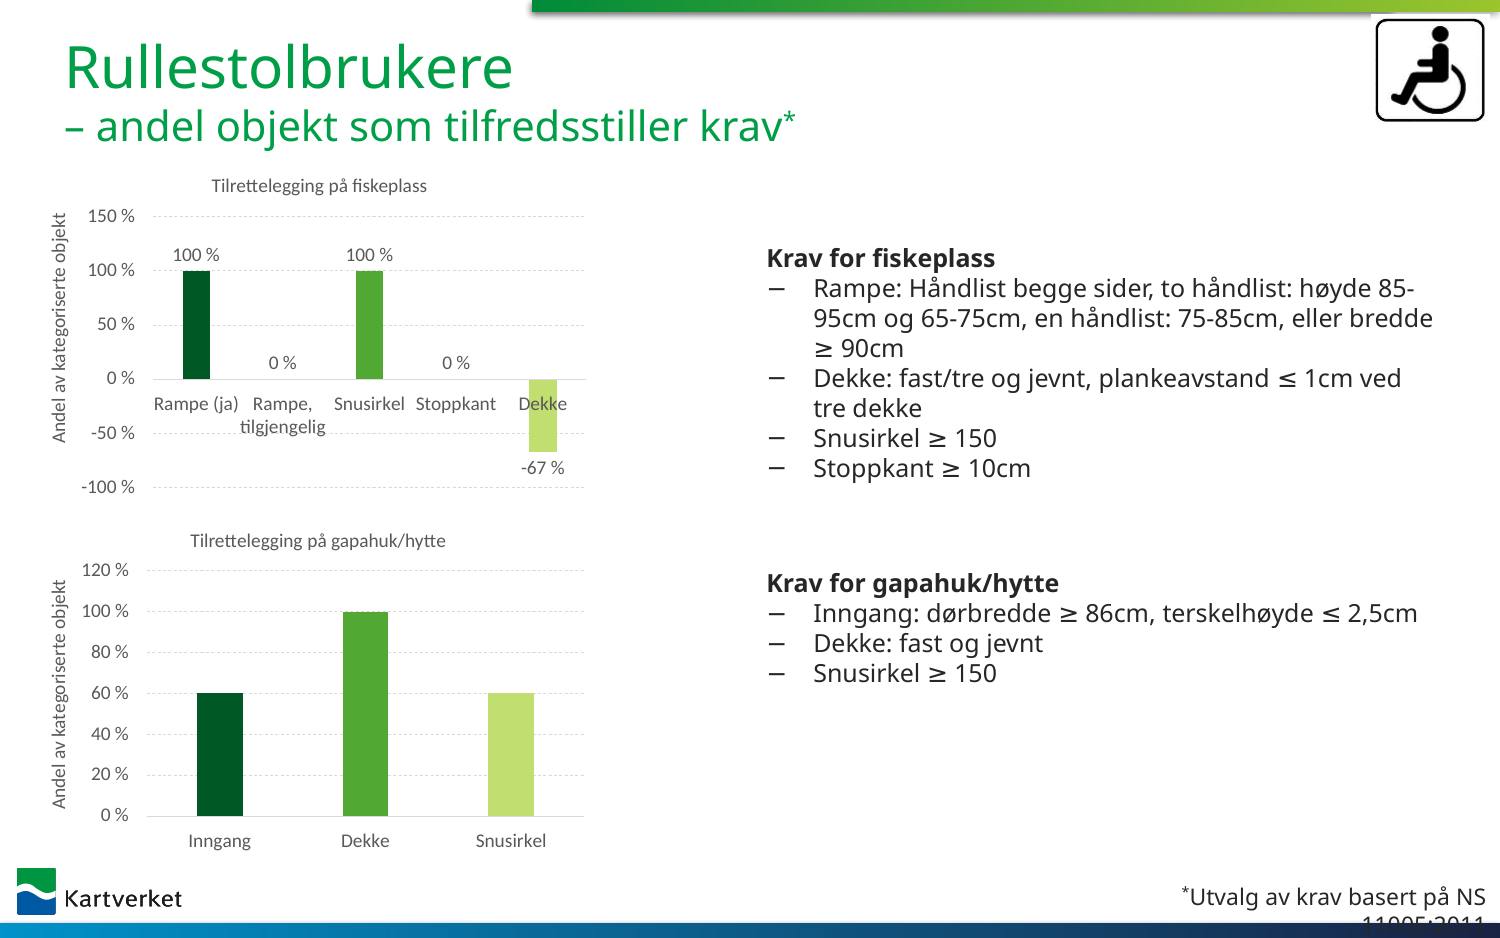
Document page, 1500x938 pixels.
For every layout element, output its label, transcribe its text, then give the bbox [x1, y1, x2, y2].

text_box Krav for gapahuk/hytte Inngang: dørbredde ≥ 86cm, terskelhøyde ≤ 2,5cm Dekke: fast og jevnt Snusirkel ≥ 150 [751, 560, 1452, 695]
picture [41, 520, 596, 859]
picture [1371, 13, 1491, 127]
picture [41, 166, 598, 505]
text_box Rullestolbrukere – andel objekt som tilfredsstiller krav* [49, 29, 1431, 158]
text_box Krav for fiskeplass Rampe: Håndlist begge sider, to håndlist: høyde 85-95cm og 65-75cm, en håndlist: 75-85cm, eller bredde ≥ 90cm Dekke: fast/tre og jevnt, plankeavstand ≤ 1cm ved tre dekke Snusirkel ≥ 150 Stoppkant ≥ 10cm [751, 235, 1452, 490]
text_box *Utvalg av krav basert på NS 11005:2011 [1068, 873, 1500, 938]
